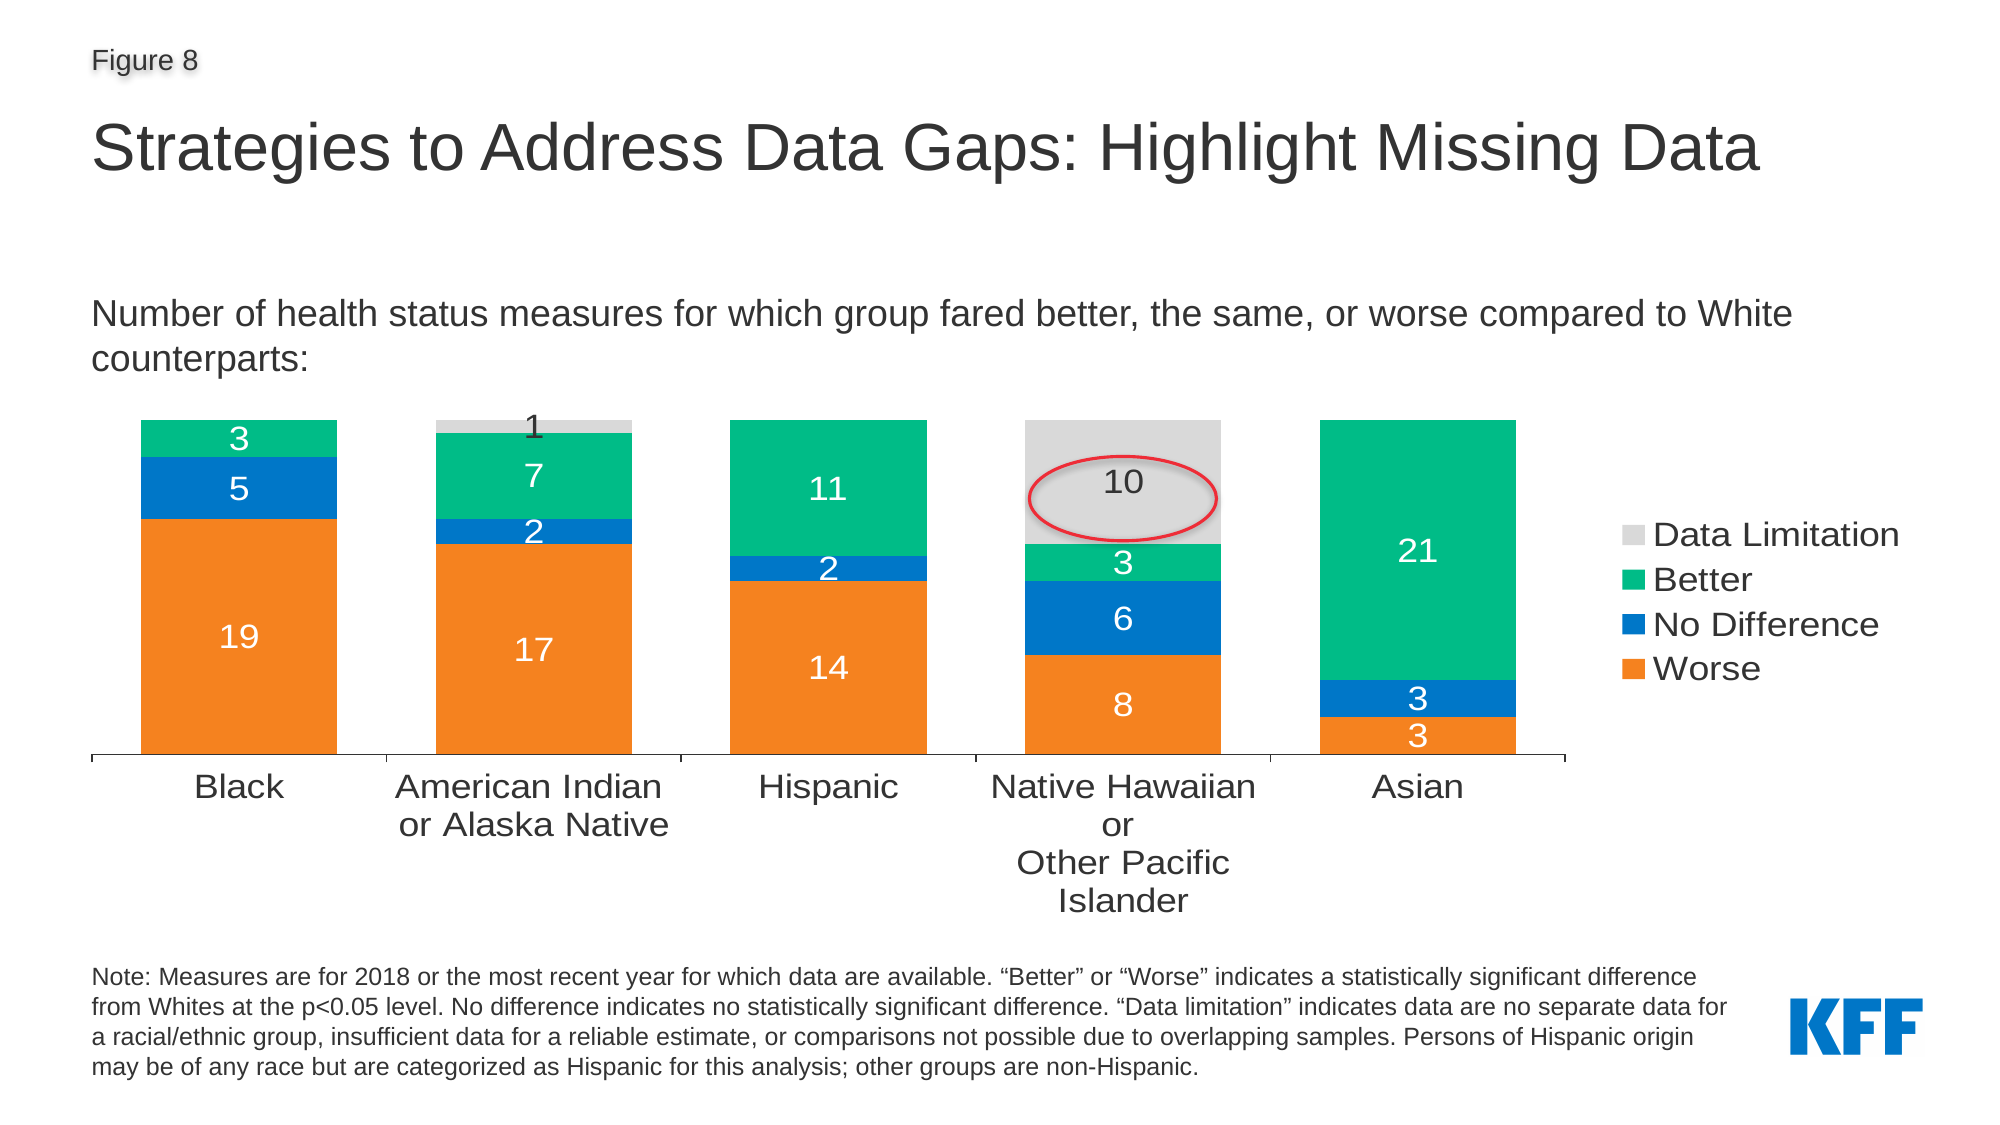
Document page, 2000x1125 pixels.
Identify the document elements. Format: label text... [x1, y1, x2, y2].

text_box Number of health status measures for which group fared better, the same, or worse compared to White counterparts: [76, 281, 1924, 343]
chart [75, 343, 1925, 920]
list Note: Measures are for 2018 or the most recent year for which data are available. “Better” or “Worse” indicates a statistically significant difference from Whites at the p<0.05 level. No difference indicates no statistically significant difference. “Data limitation” indicates data are no separate data for a racial/ethnic group, insufficient data for a reliable estimate, or comparisons not possible due to overlapping samples. Persons of Hispanic origin may be of any race but are categorized as Hispanic for this analysis; other groups are non-Hispanic. [76, 953, 1757, 1066]
title Strategies to Address Data Gaps: Highlight Missing Data [76, 96, 1925, 238]
picture [1788, 996, 1925, 1057]
